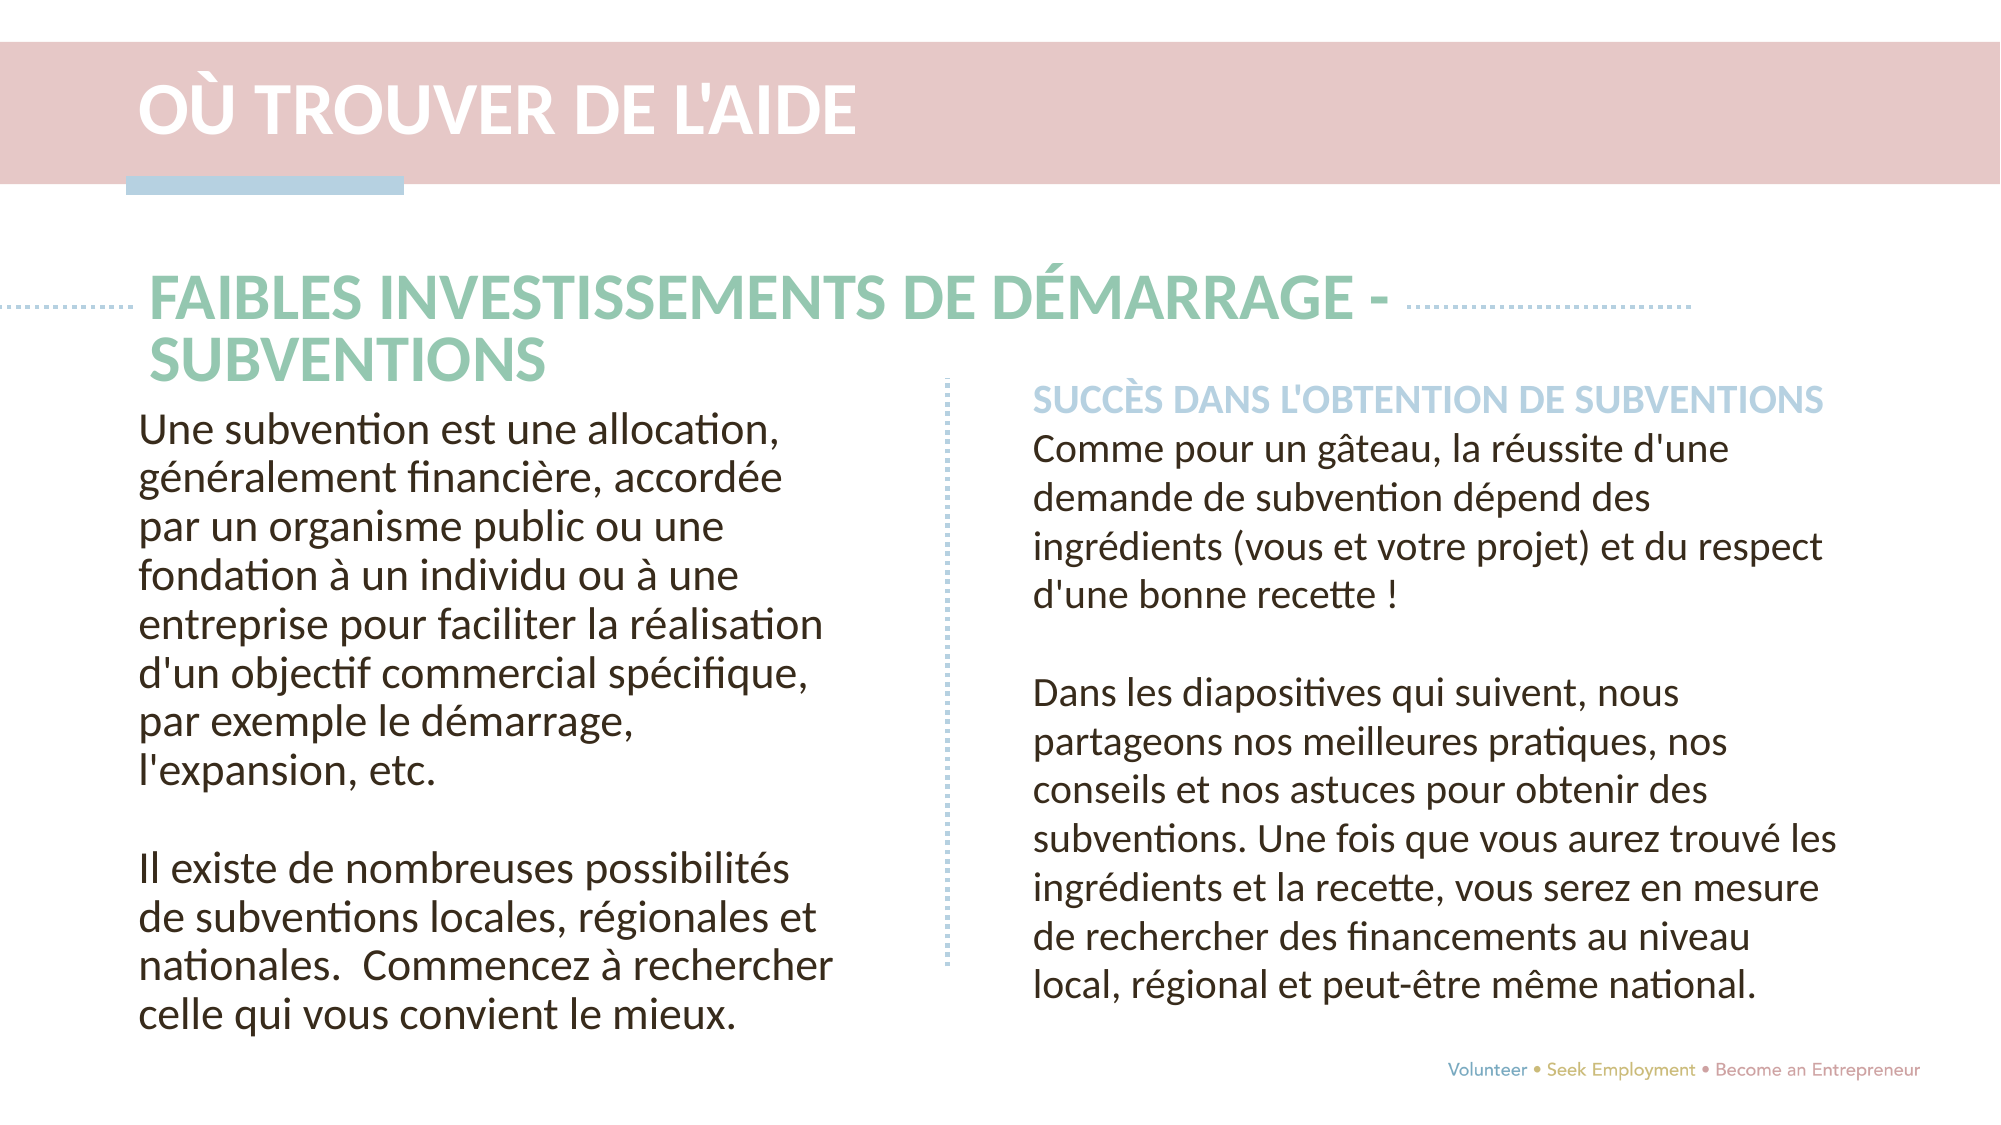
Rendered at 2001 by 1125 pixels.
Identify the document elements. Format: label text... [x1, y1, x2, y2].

list OÙ TROUVER DE L'AIDE [123, 51, 1913, 170]
text_box FAIBLES INVESTISSEMENTS DE DÉMARRAGE - SUBVENTIONS [134, 308, 1407, 337]
text_box Une subvention est une allocation, généralement financière, accordée par un organisme public ou une fondation à un individu ou à une entreprise pour faciliter la réalisation d'un objectif commercial spécifique, par exemple le démarrage, l'expansion, etc. Il existe de nombreuses possibilités de subventions locales, régionales et nationales. Commencez à rechercher celle qui vous convient le mieux. [123, 397, 852, 926]
picture [1418, 1046, 1971, 1103]
text_box SUCCÈS DANS L'OBTENTION DE SUBVENTIONS Comme pour un gâteau, la réussite d'une demande de subvention dépend des ingrédients (vous et votre projet) et du respect d'une bonne recette ! Dans les diapositives qui suivent, nous partageons nos meilleures pratiques, nos conseils et nos astuces pour obtenir des subventions. Une fois que vous aurez trouvé les ingrédients et la recette, vous serez en mesure de rechercher des financements au niveau local, régional et peut-être même national. [1017, 365, 1858, 895]
text_box FAIBLES INVESTISSEMENTS DE DÉMARRAGE - SUBVENTIONS [134, 264, 1407, 306]
